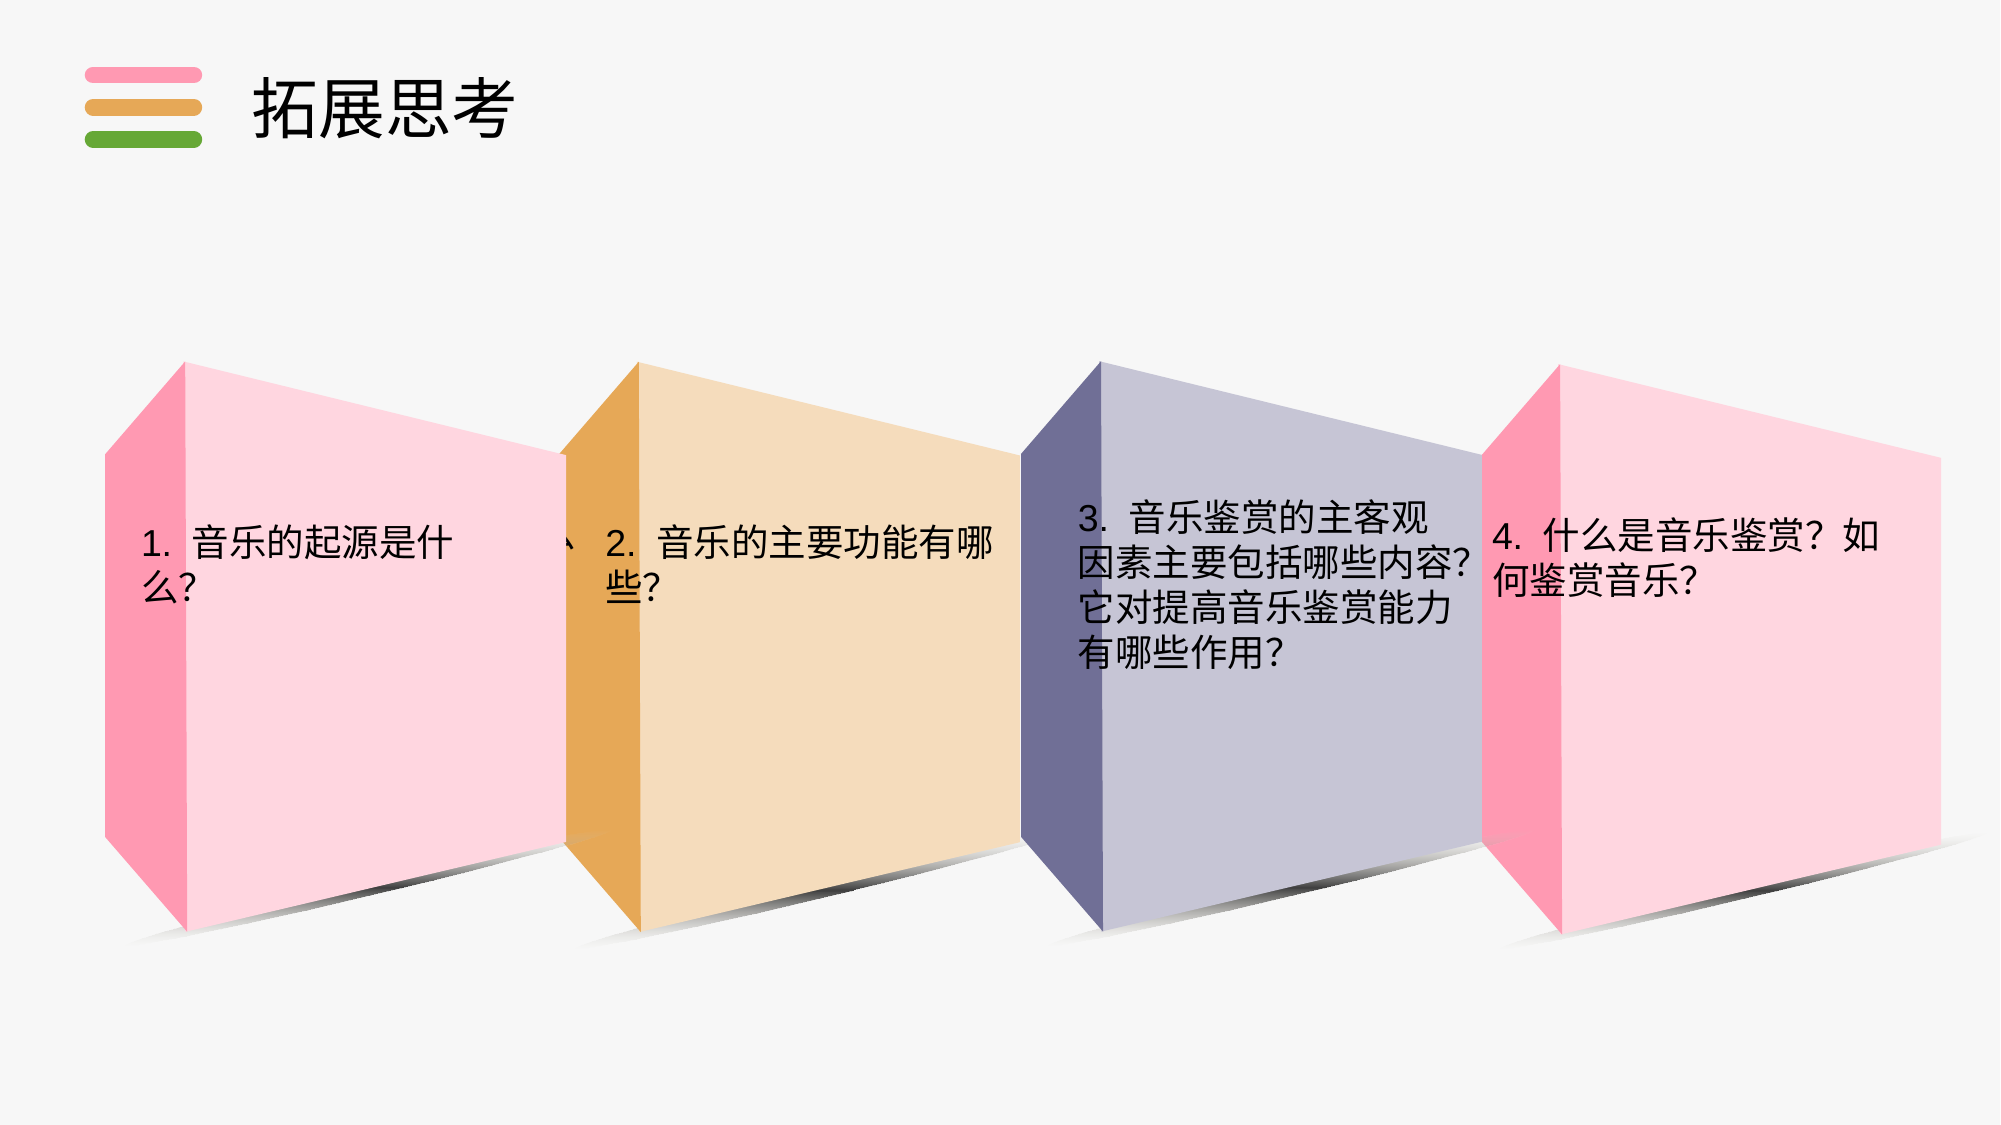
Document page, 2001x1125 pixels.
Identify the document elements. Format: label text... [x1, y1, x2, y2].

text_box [555, 361, 1068, 933]
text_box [102, 361, 618, 932]
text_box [1019, 361, 1541, 932]
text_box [1477, 364, 1993, 935]
text_box 拓展思考 [236, 59, 869, 234]
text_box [93, 74, 194, 140]
